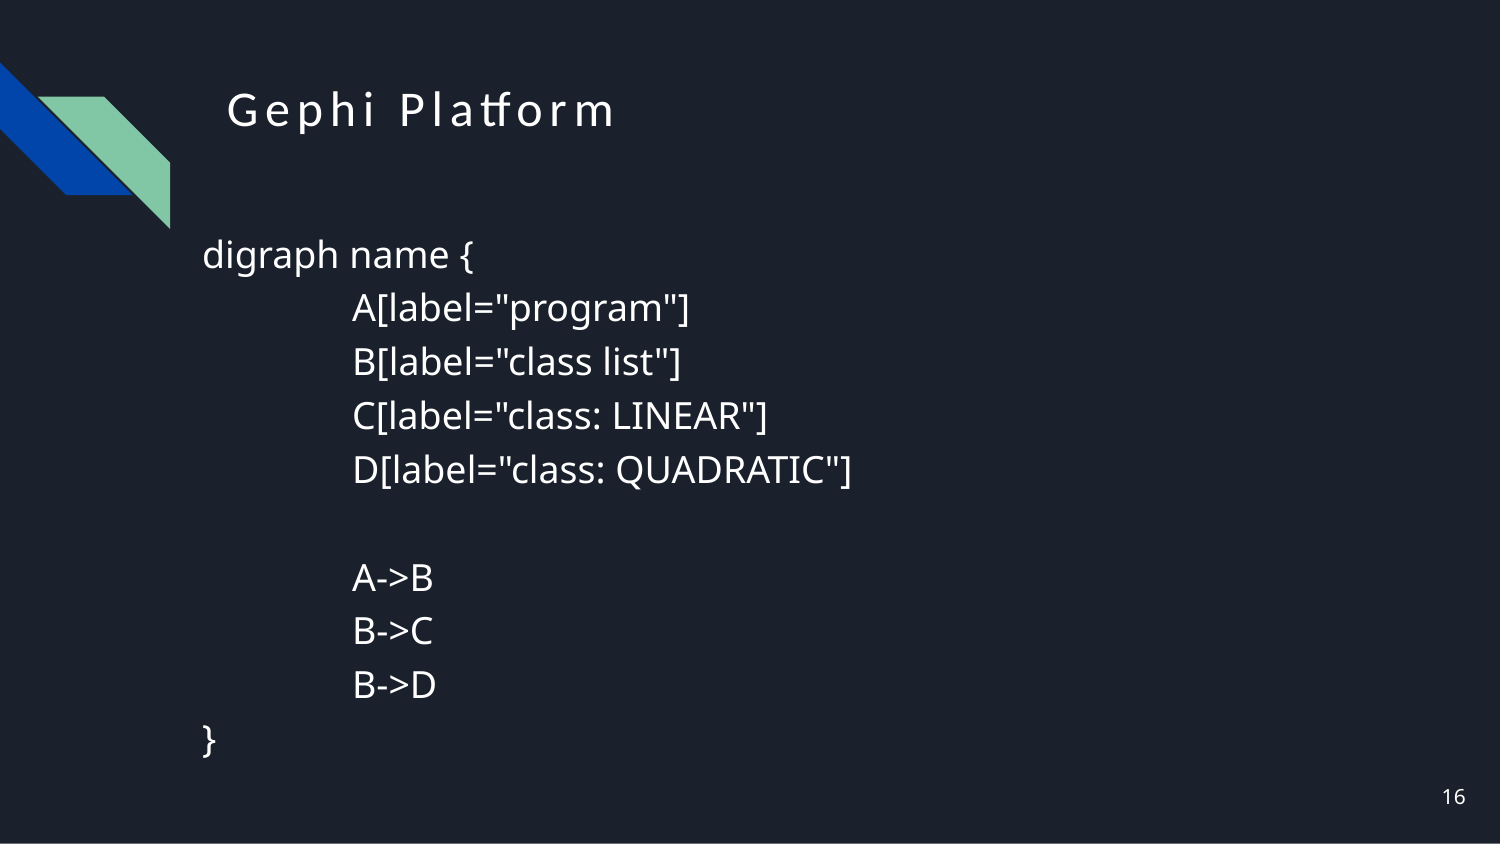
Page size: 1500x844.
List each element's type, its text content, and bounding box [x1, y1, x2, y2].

text_box digraph name { A[label="program"] B[label="class list"] C[label="class: LINEAR"] D[label="class: QUADRATIC"] A->B B->C B->D } [200, 221, 1338, 814]
slide_number 16 [1435, 782, 1473, 844]
title Gephi Platform [224, 74, 781, 218]
